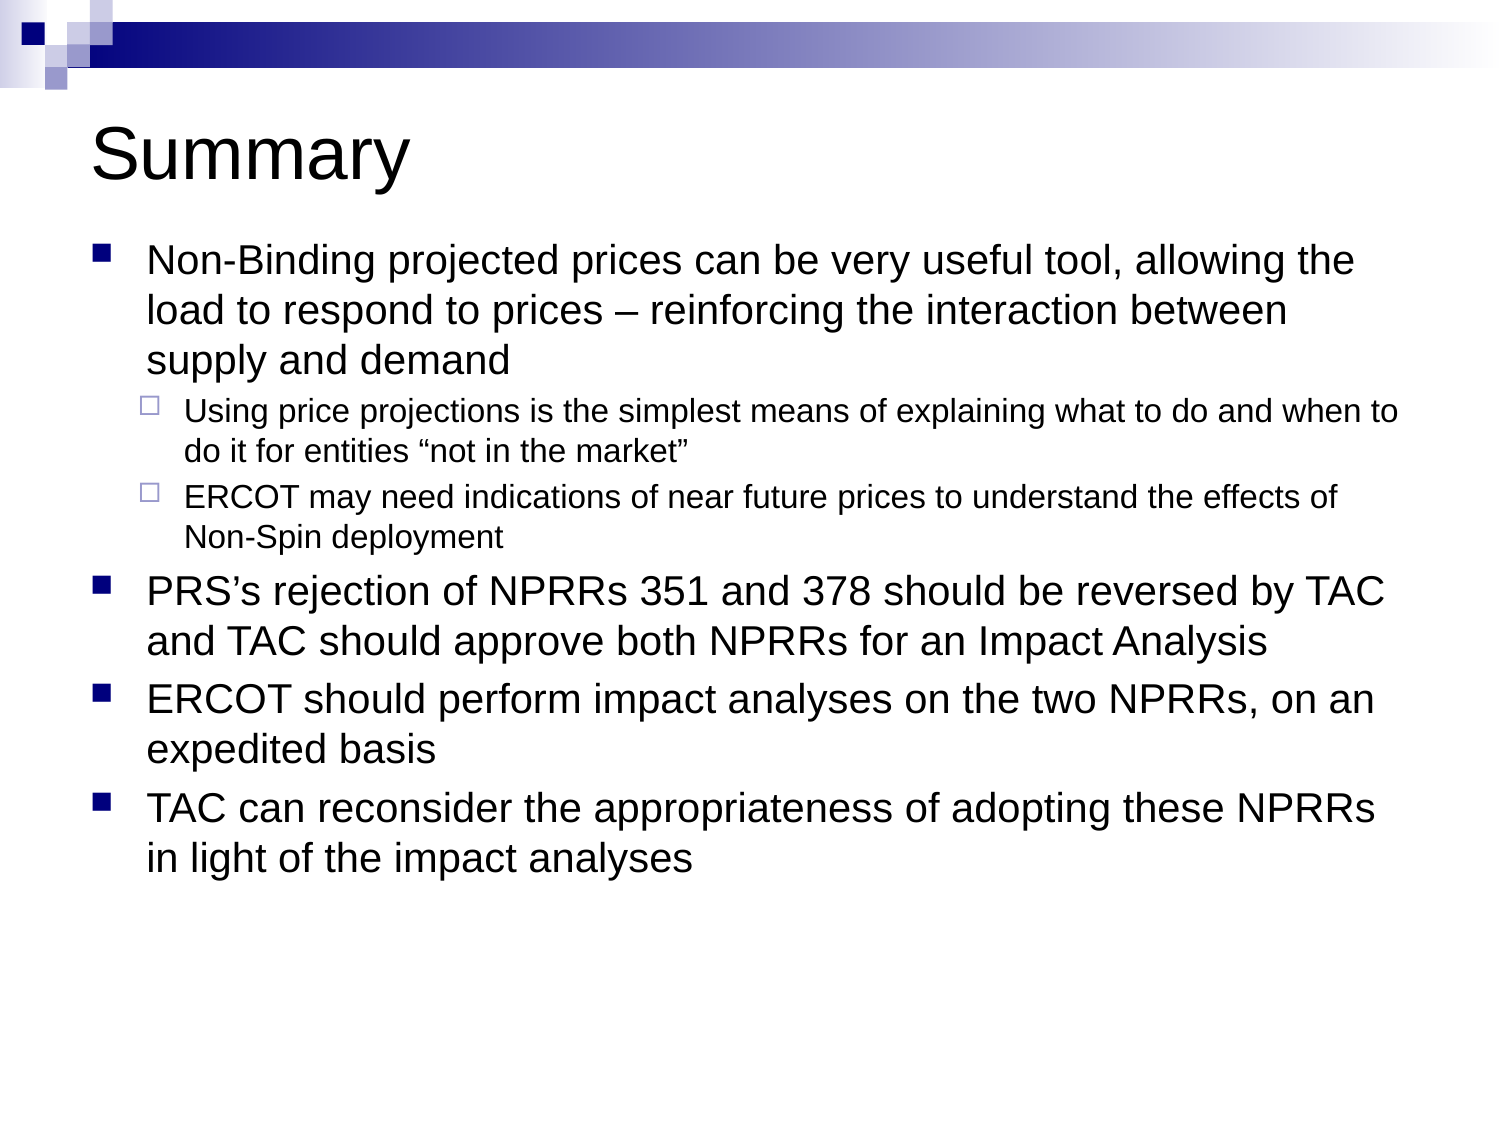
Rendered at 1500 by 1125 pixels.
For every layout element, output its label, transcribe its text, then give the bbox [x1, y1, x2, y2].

title Summary [74, 74, 1213, 224]
list Non-Binding projected prices can be very useful tool, allowing the load to respond to prices – reinforcing the interaction between supply and demand Using price projections is the simplest means of explaining what to do and when to do it for entities “not in the market” ERCOT may need indications of near future prices to understand the effects of Non-Spin deployment PRS’s rejection of NPRRs 351 and 378 should be reversed by TAC and TAC should approve both NPRRs for an Impact Analysis ERCOT should perform impact analyses on the two NPRRs, on an expedited basis TAC can reconsider the appropriateness of adopting these NPRRs in light of the impact analyses [74, 224, 1426, 1013]
